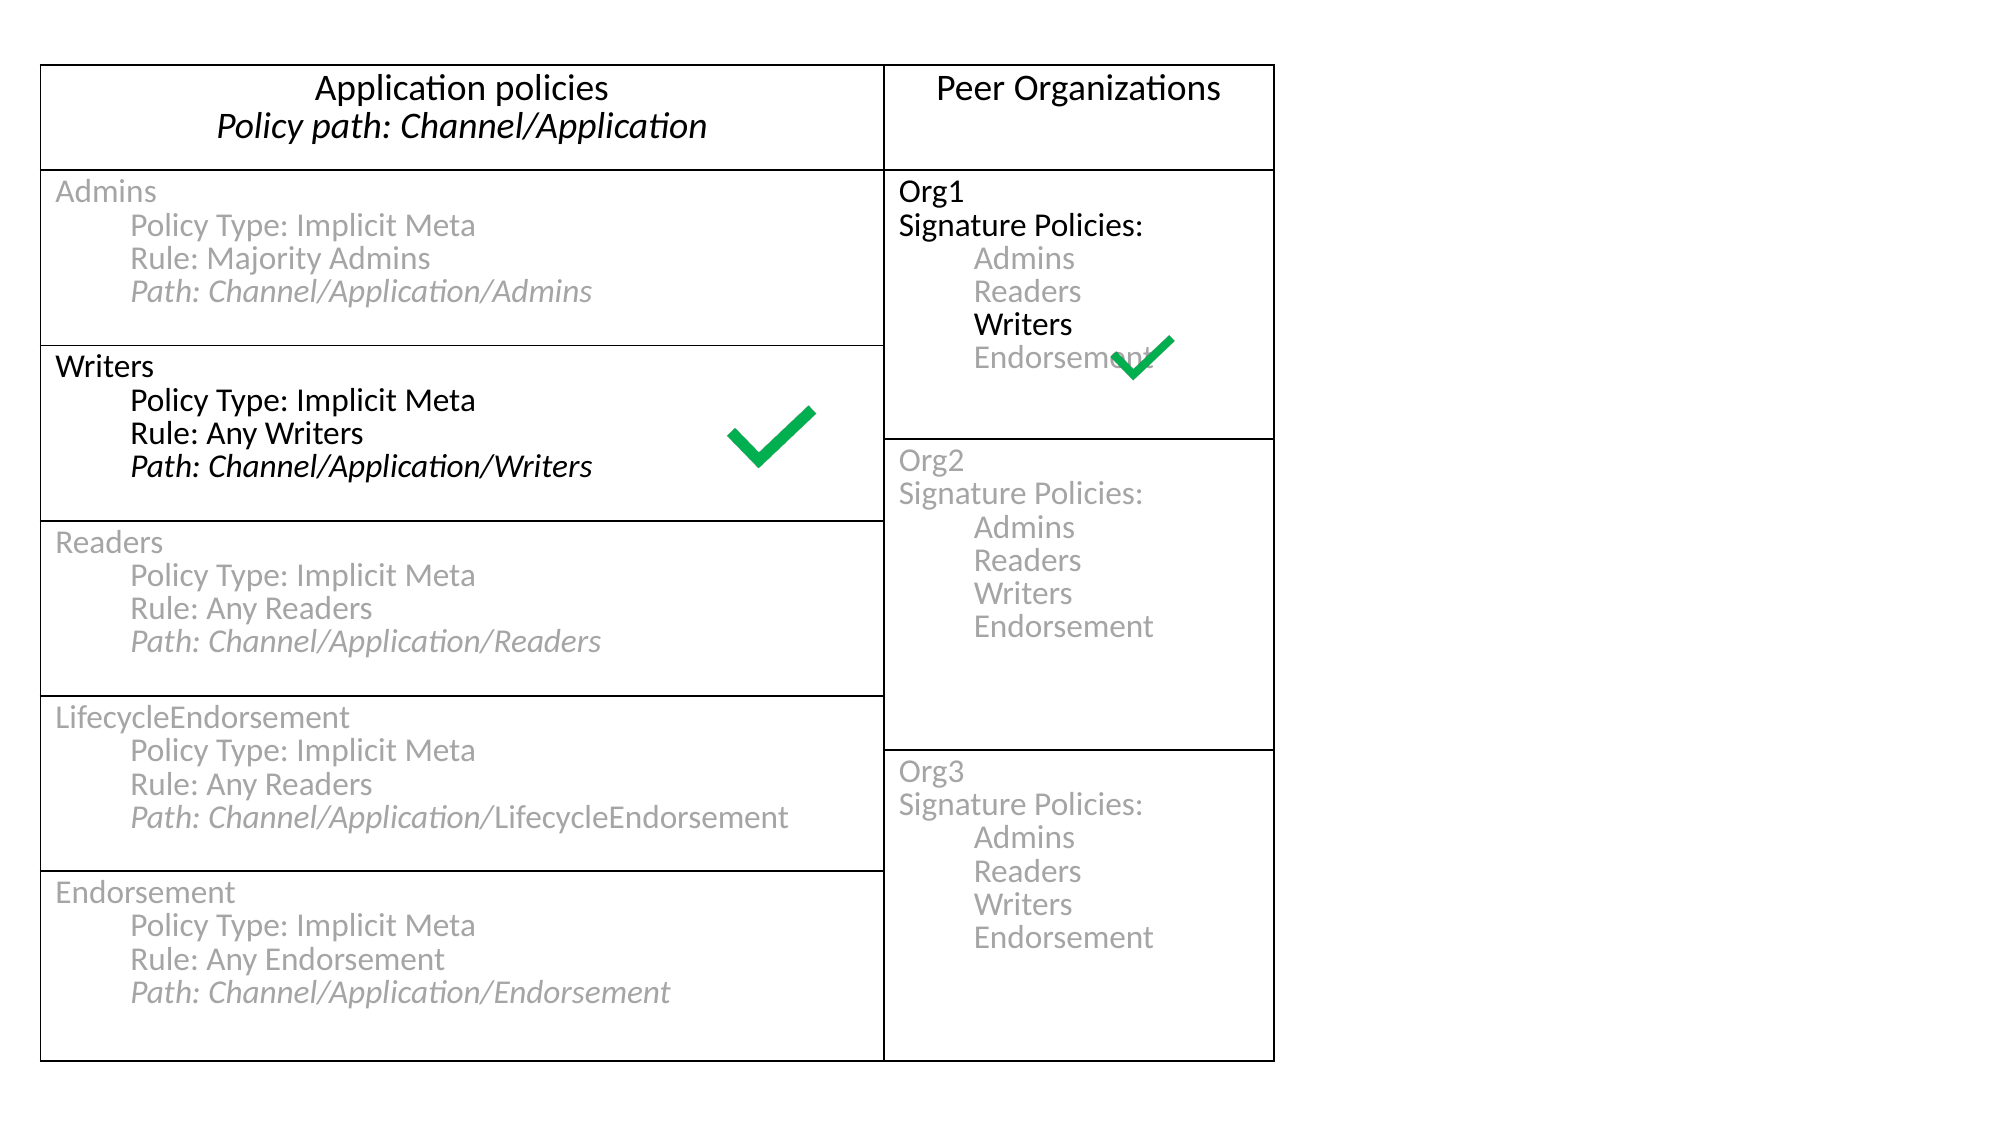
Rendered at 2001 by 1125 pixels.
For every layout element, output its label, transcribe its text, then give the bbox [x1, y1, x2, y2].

table_cell Admins Policy Type: Implicit Meta Rule: Majority Admins Path: Channel/Application/Admins [41, 171, 883, 345]
table_header Application policies Policy path: Channel/Application [41, 66, 883, 169]
table_cell Org3 Signature Policies: Admins Readers Writers Endorsement [885, 751, 1273, 1060]
table_cell Org1 Signature Policies: Admins Readers Writers Endorsement [885, 171, 1273, 438]
picture [1109, 324, 1176, 391]
table_cell Org2 Signature Policies: Admins Readers Writers Endorsement [885, 440, 1273, 749]
table_cell Writers Policy Type: Implicit Meta Rule: Any Writers Path: Channel/Application/Writers [41, 346, 883, 520]
picture [725, 390, 818, 483]
table_cell LifecycleEndorsement Policy Type: Implicit Meta Rule: Any Readers Path: Channel/Application/LifecycleEndorsement [41, 697, 883, 870]
table_cell Endorsement Policy Type: Implicit Meta Rule: Any Endorsement Path: Channel/Application/Endorsement [41, 872, 883, 1060]
table_header Peer Organizations [885, 66, 1273, 169]
table_cell Readers Policy Type: Implicit Meta Rule: Any Readers Path: Channel/Application/Readers [41, 522, 883, 695]
